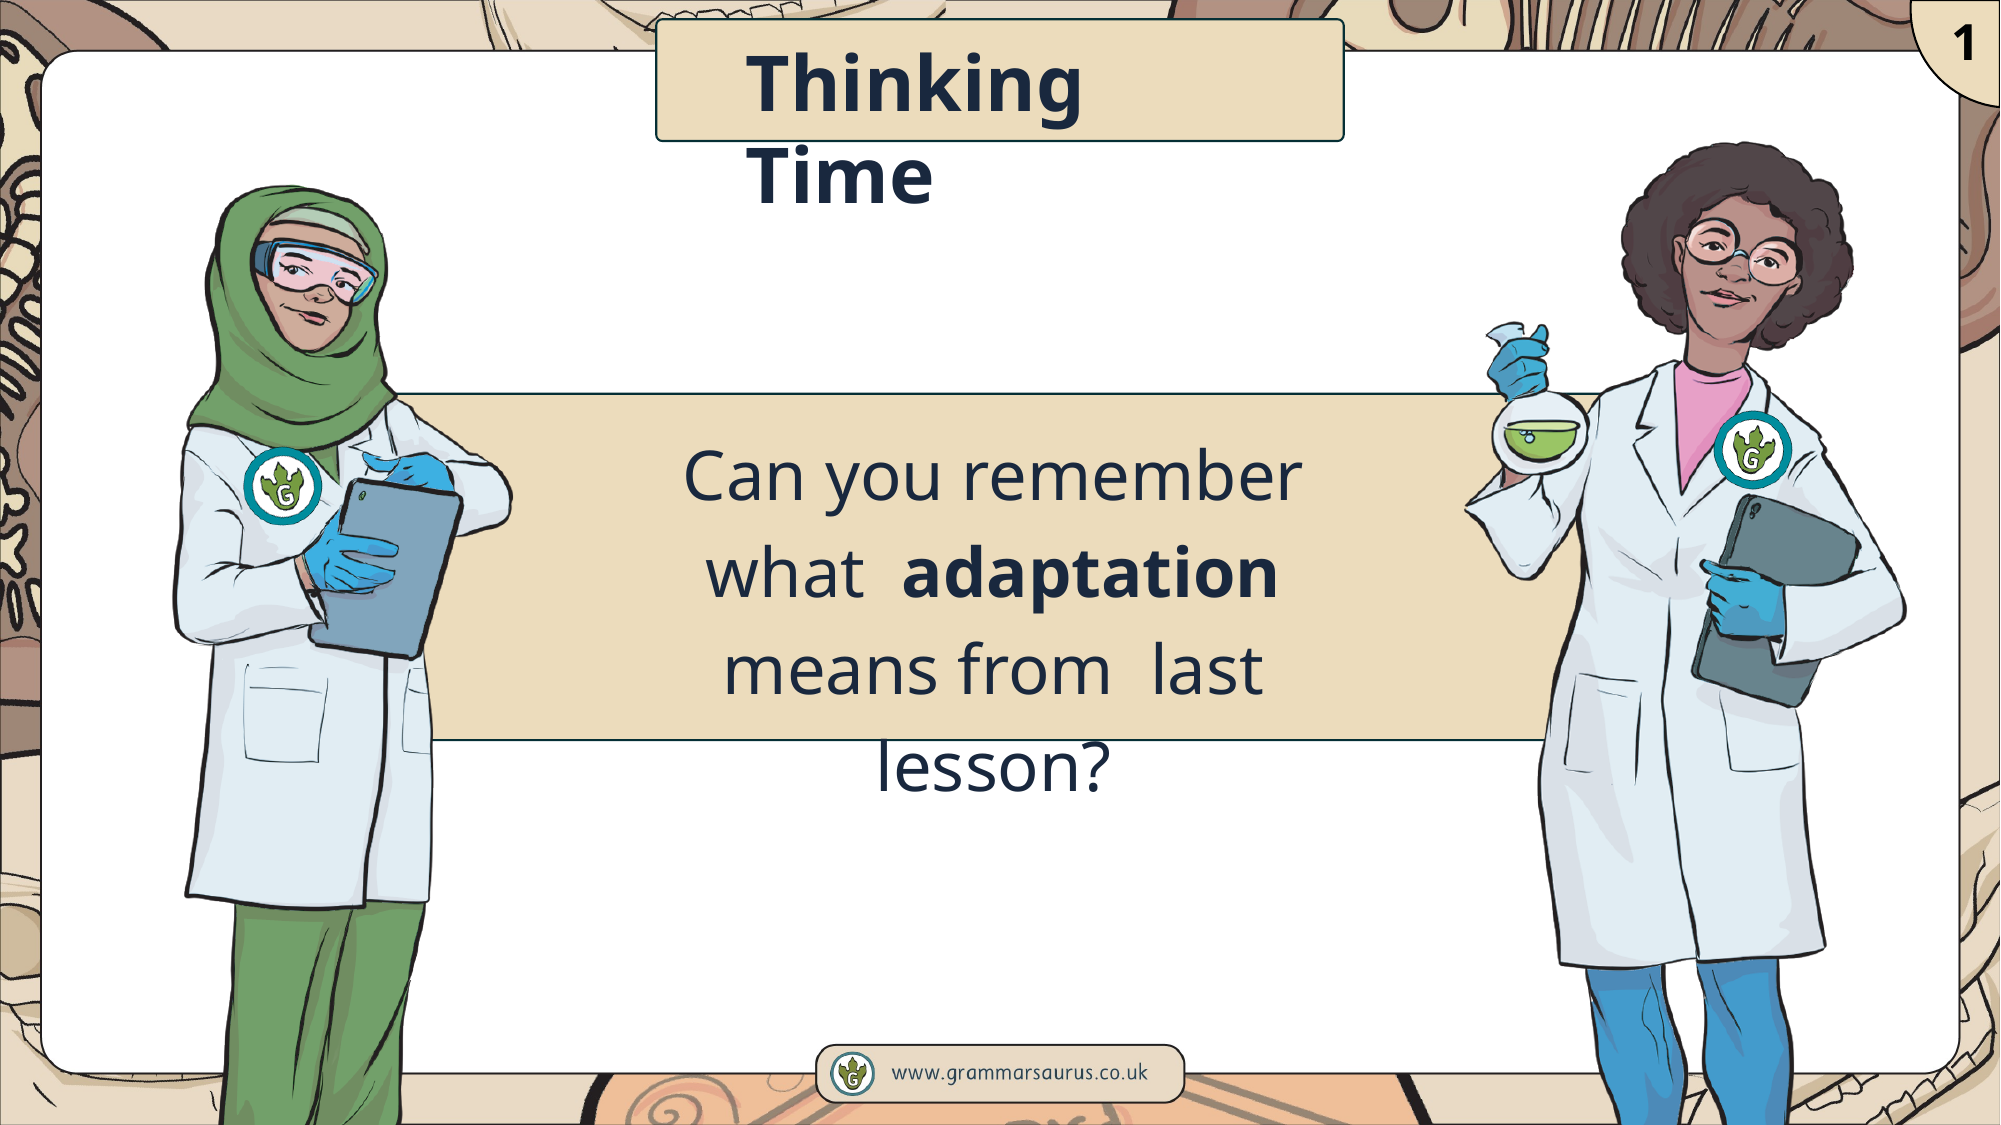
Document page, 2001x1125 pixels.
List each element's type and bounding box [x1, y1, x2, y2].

text_box [154, 121, 1954, 1125]
text_box [654, 17, 1346, 120]
text_box [1909, 0, 2000, 110]
picture [0, 0, 2000, 1125]
